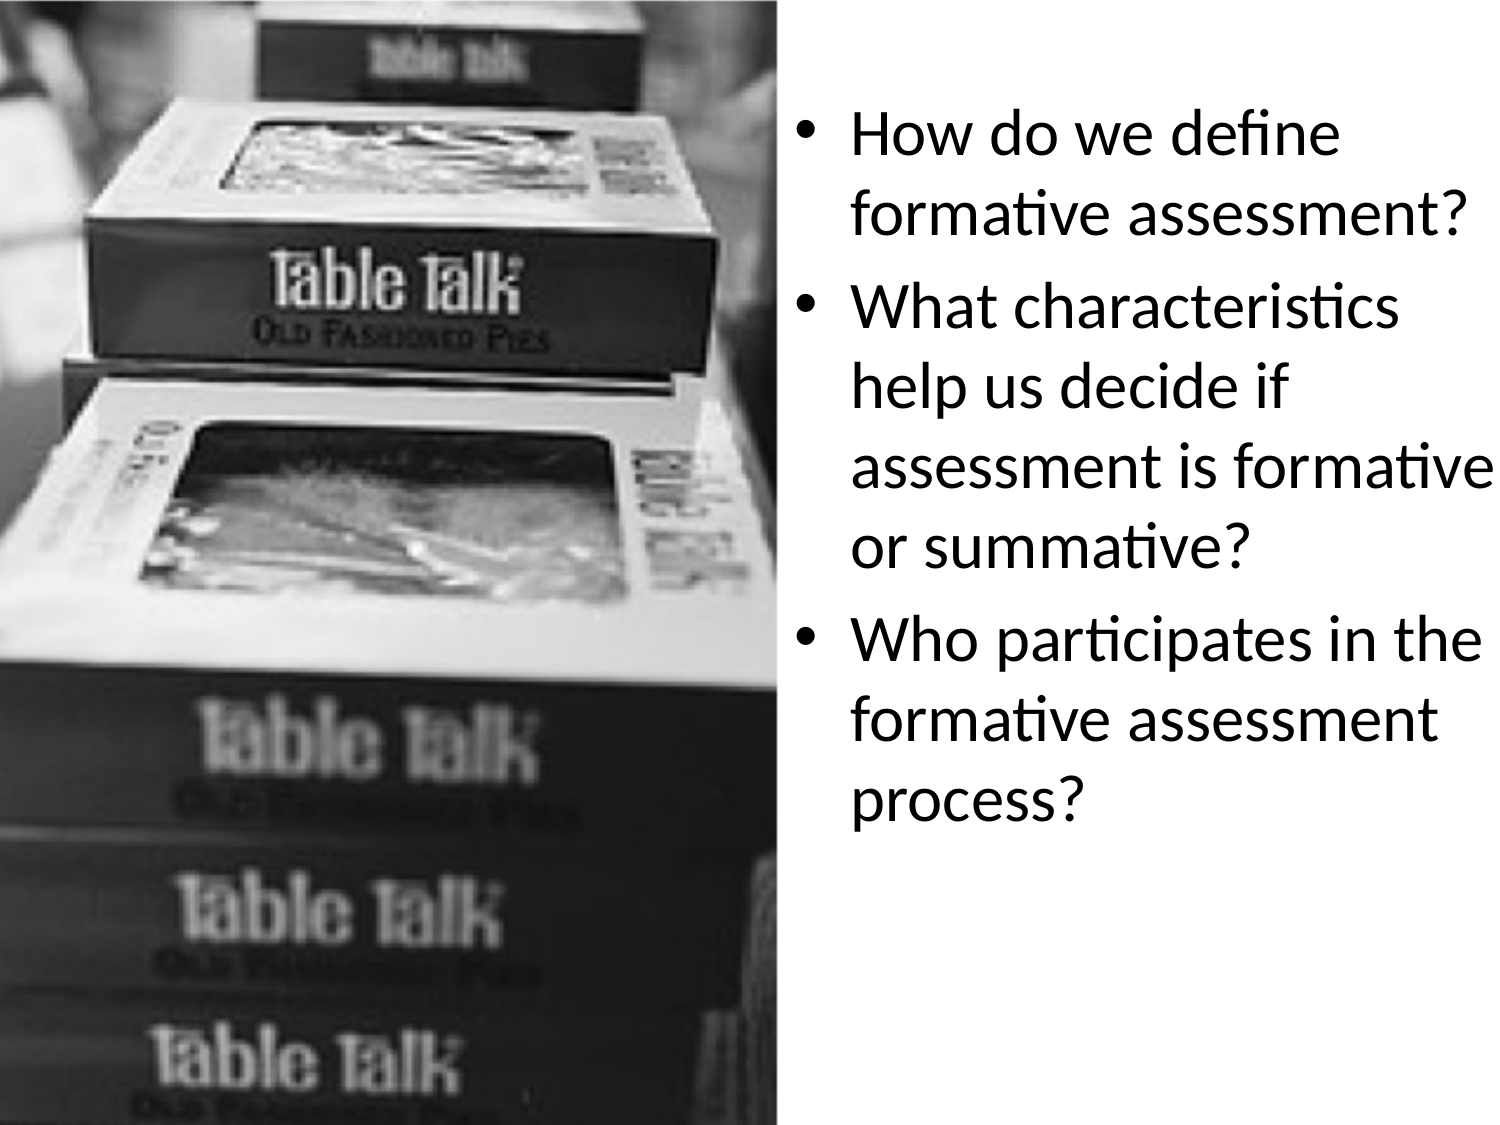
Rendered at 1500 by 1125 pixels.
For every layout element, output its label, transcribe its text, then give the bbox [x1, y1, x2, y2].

picture [0, 0, 780, 1125]
list How do we define formative assessment? What characteristics help us decide if assessment is formative or summative? Who participates in the formative assessment process? [784, 81, 1500, 944]
